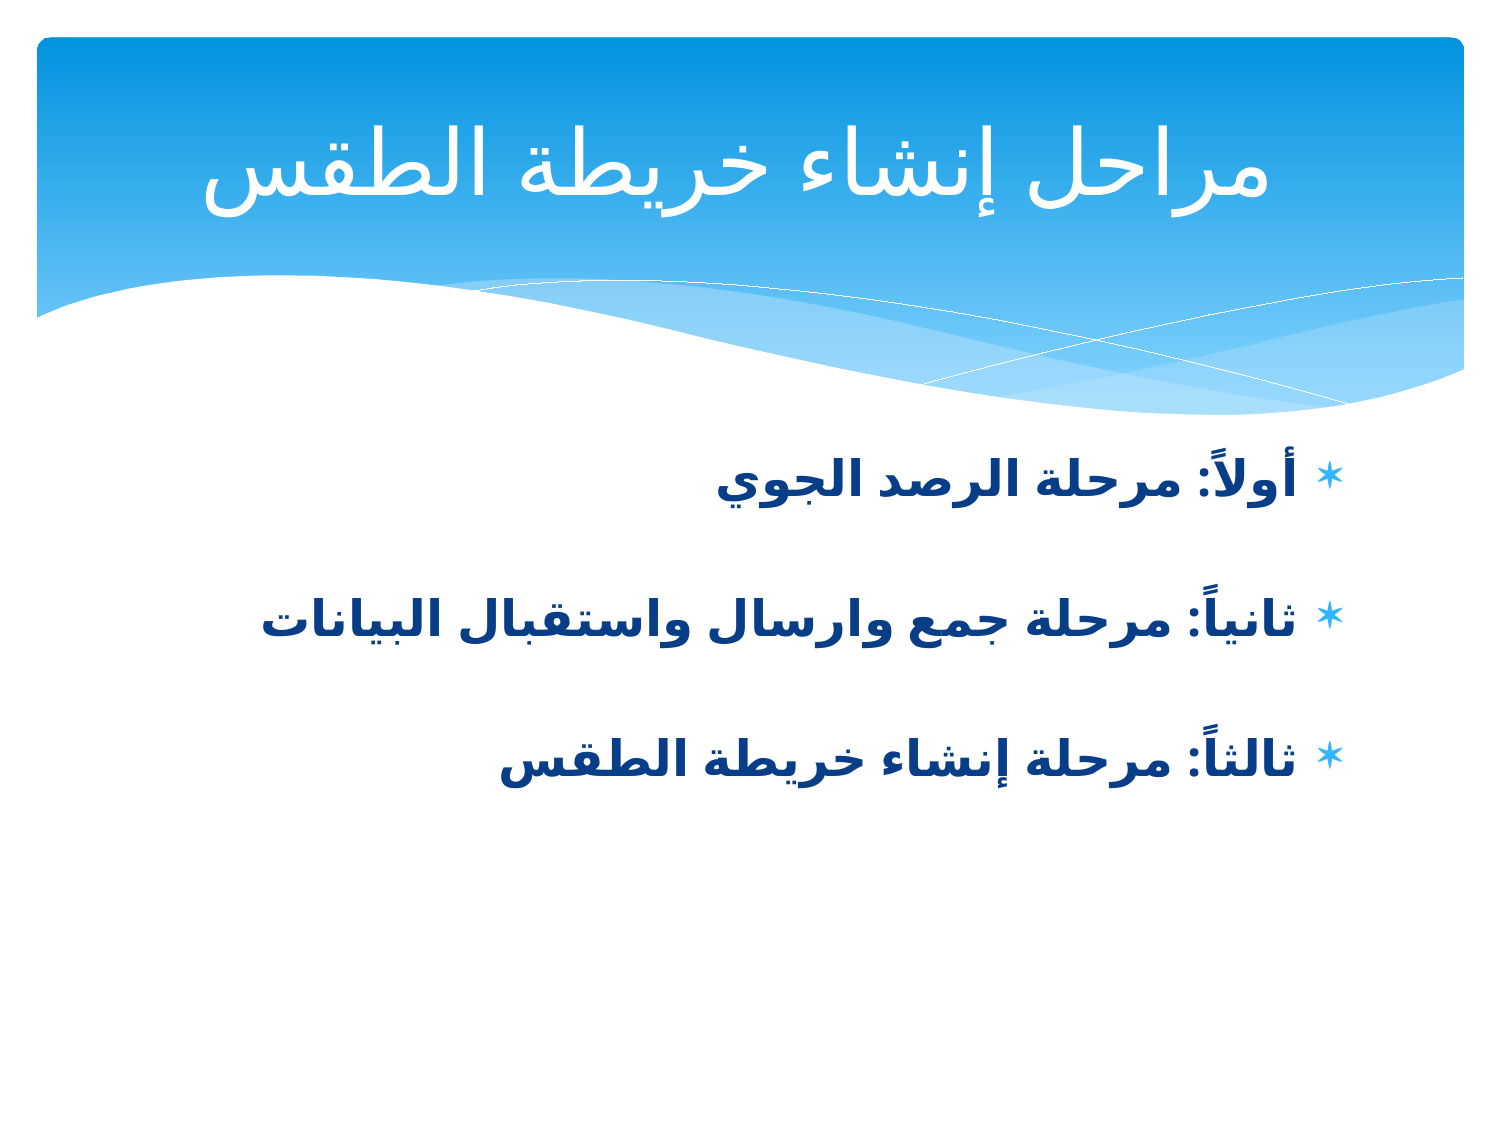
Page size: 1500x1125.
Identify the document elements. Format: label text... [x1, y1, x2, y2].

title مراحل إنشاء خريطة الطقس [75, 55, 1425, 261]
list أولاً: مرحلة الرصد الجوي ثانياً: مرحلة جمع وارسال واستقبال البيانات ثالثاً: مرحلة إنشاء خريطة الطقس [143, 438, 1359, 1005]
